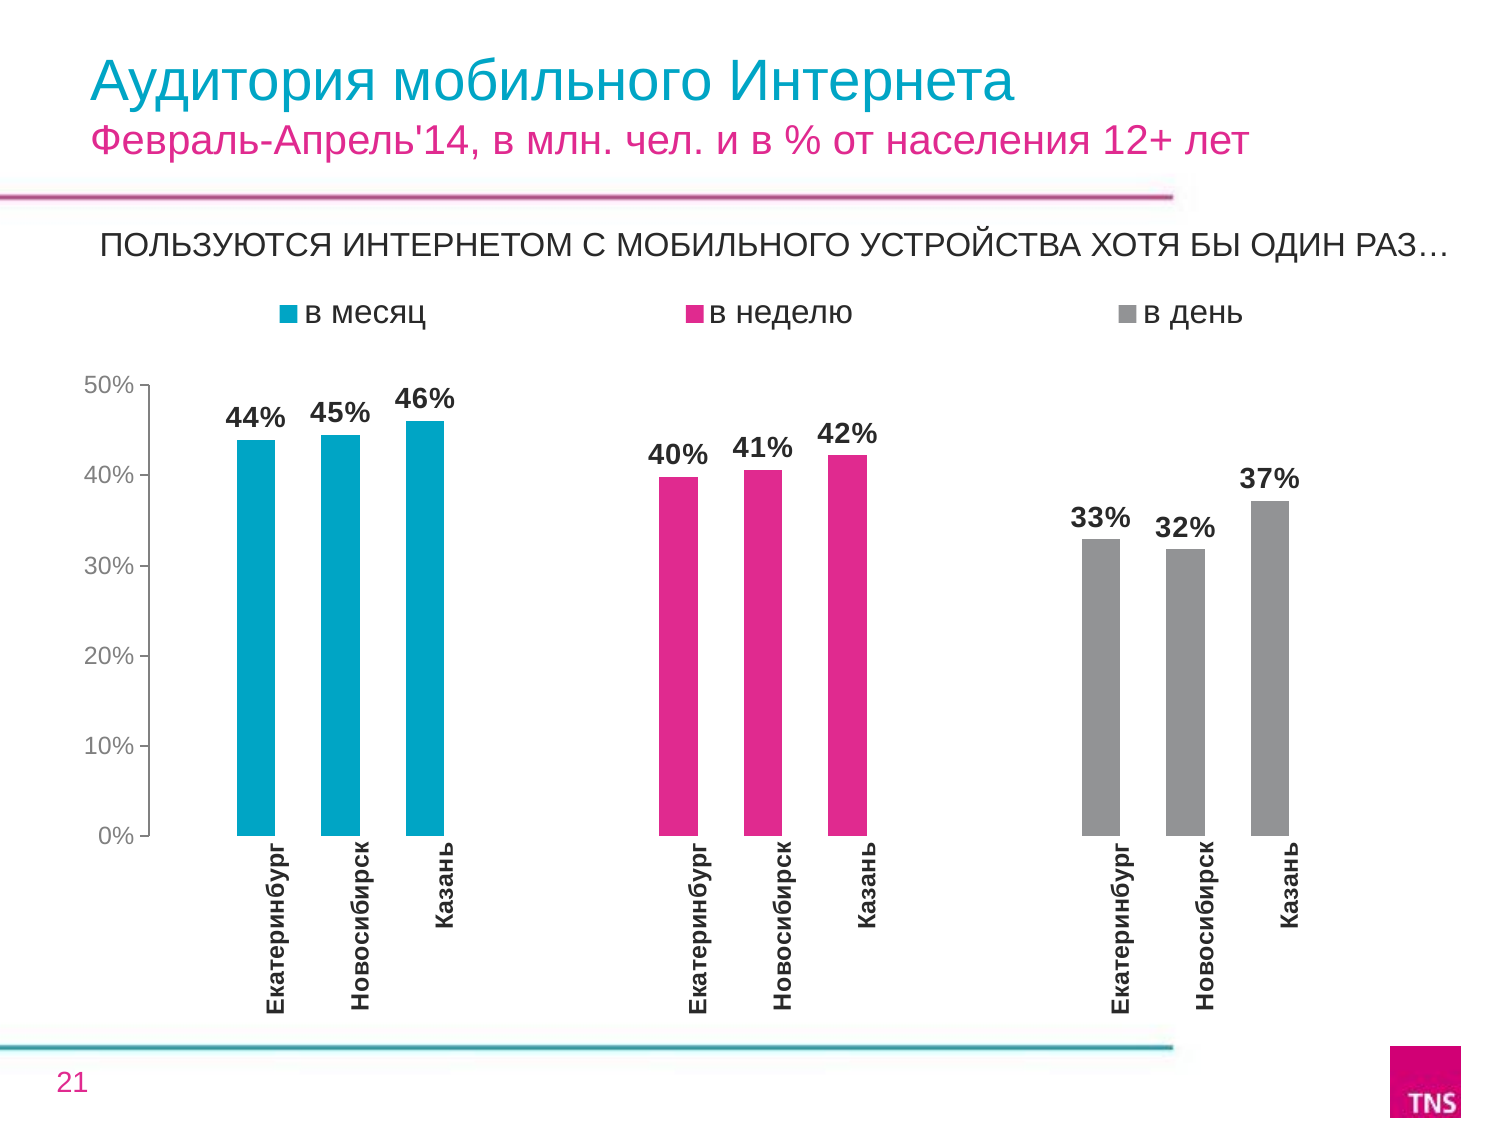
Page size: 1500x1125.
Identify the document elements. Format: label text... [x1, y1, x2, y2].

text_box в неделю [693, 282, 868, 317]
chart [54, 319, 1471, 1026]
text_box [1117, 303, 1138, 317]
title Аудитория мобильного Интернета Февраль-Апрель'14, в млн. чел. и в % от населения 12+ лет [74, 18, 1460, 187]
text_box [684, 303, 706, 317]
text_box [278, 303, 299, 317]
text_box в день [1128, 282, 1259, 317]
picture [0, 0, 1500, 1125]
text_box ПОЛЬЗУЮТСЯ ИНТЕРНЕТОМ С МОБИЛЬНОГО УСТРОЙСТВА ХОТЯ БЫ ОДИН РАЗ… [84, 215, 1466, 271]
slide_number 21 [40, 1055, 392, 1125]
text_box в месяц [289, 282, 442, 317]
